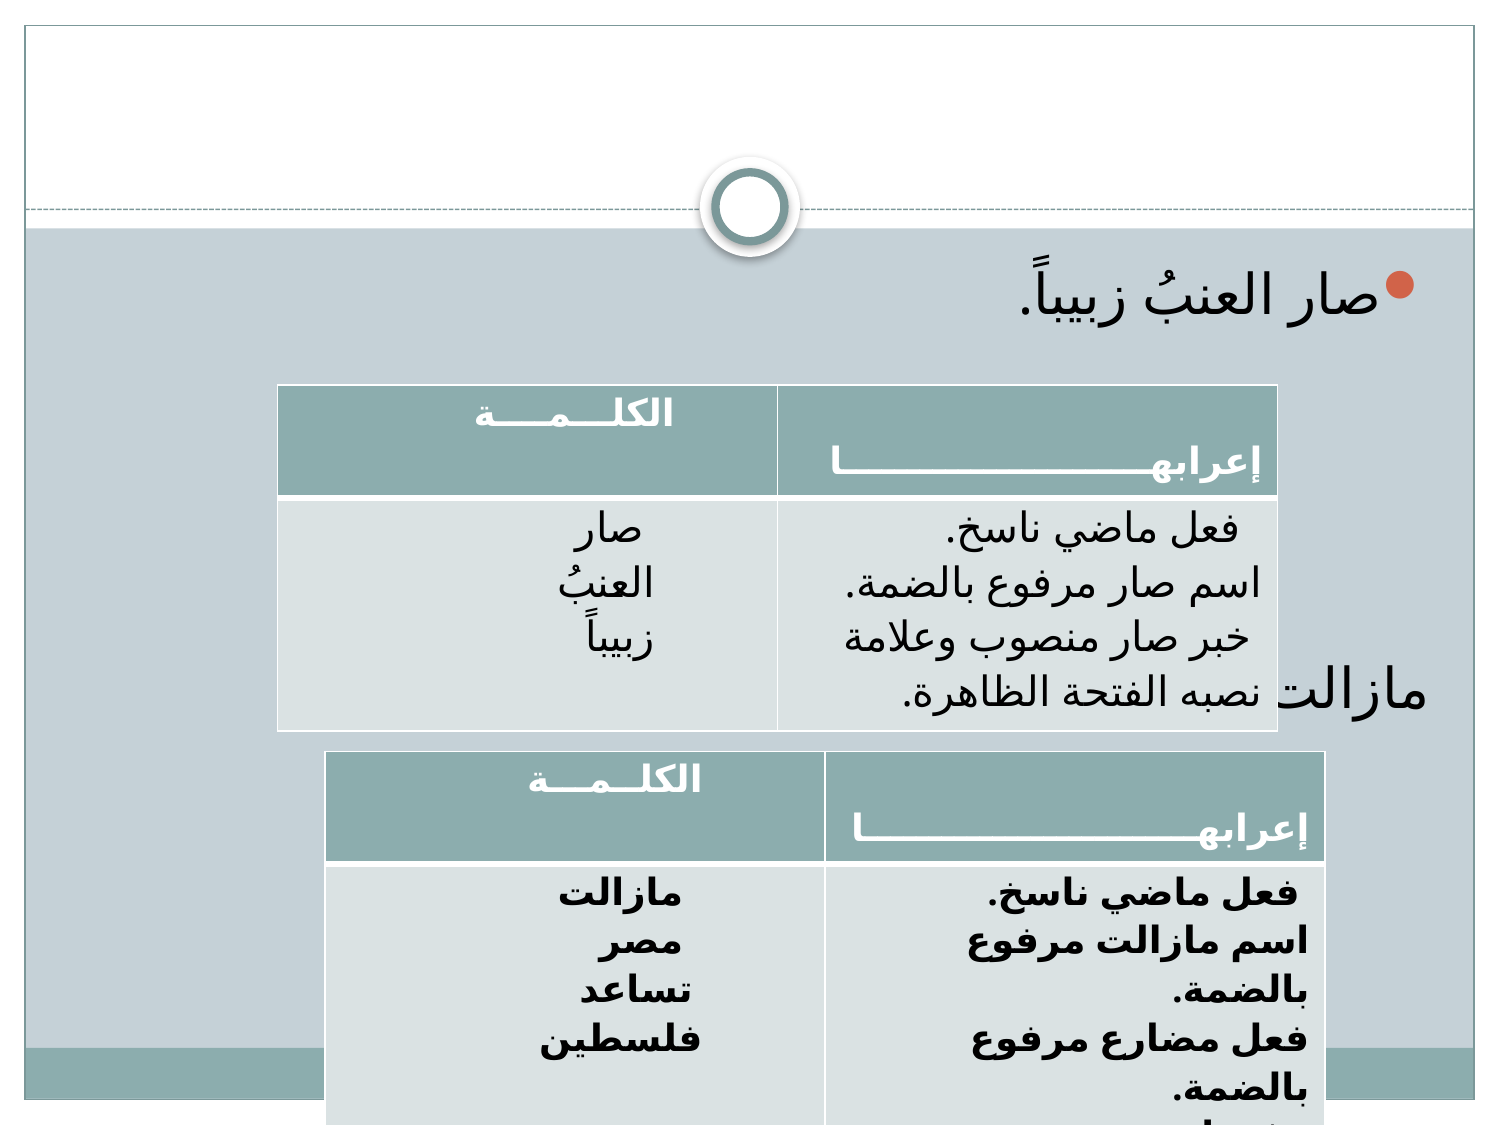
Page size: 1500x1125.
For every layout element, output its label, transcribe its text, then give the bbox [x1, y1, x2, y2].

table_header الكلــمـــة [326, 752, 824, 861]
list صار العنبُ زبيباً. مازالت مصر تساعد فلسطين. [49, 250, 1445, 1001]
table_cell صار العنبُ زبيباً [278, 501, 777, 730]
table_header إعرابهــــــــــــــــــــــــا [778, 386, 1277, 495]
table_cell فعل ماضي ناسخ. اسم مازالت مرفوع بالضمة. فعل مضارع مرفوع بالضمة. مفعول به منصوب والجملة الفعلية في محل نصب خبر مازالت. [826, 867, 1324, 1125]
table_cell فعل ماضي ناسخ. اسم صار مرفوع بالضمة. خبر صار منصوب وعلامة نصبه الفتحة الظاهرة. [778, 501, 1277, 730]
table_header الكلـــمــــة [278, 386, 777, 495]
table_header إعرابهــــــــــــــــــــــــــا [826, 752, 1324, 861]
table_cell مازالت مصر تساعد فلسطين [326, 867, 824, 1125]
